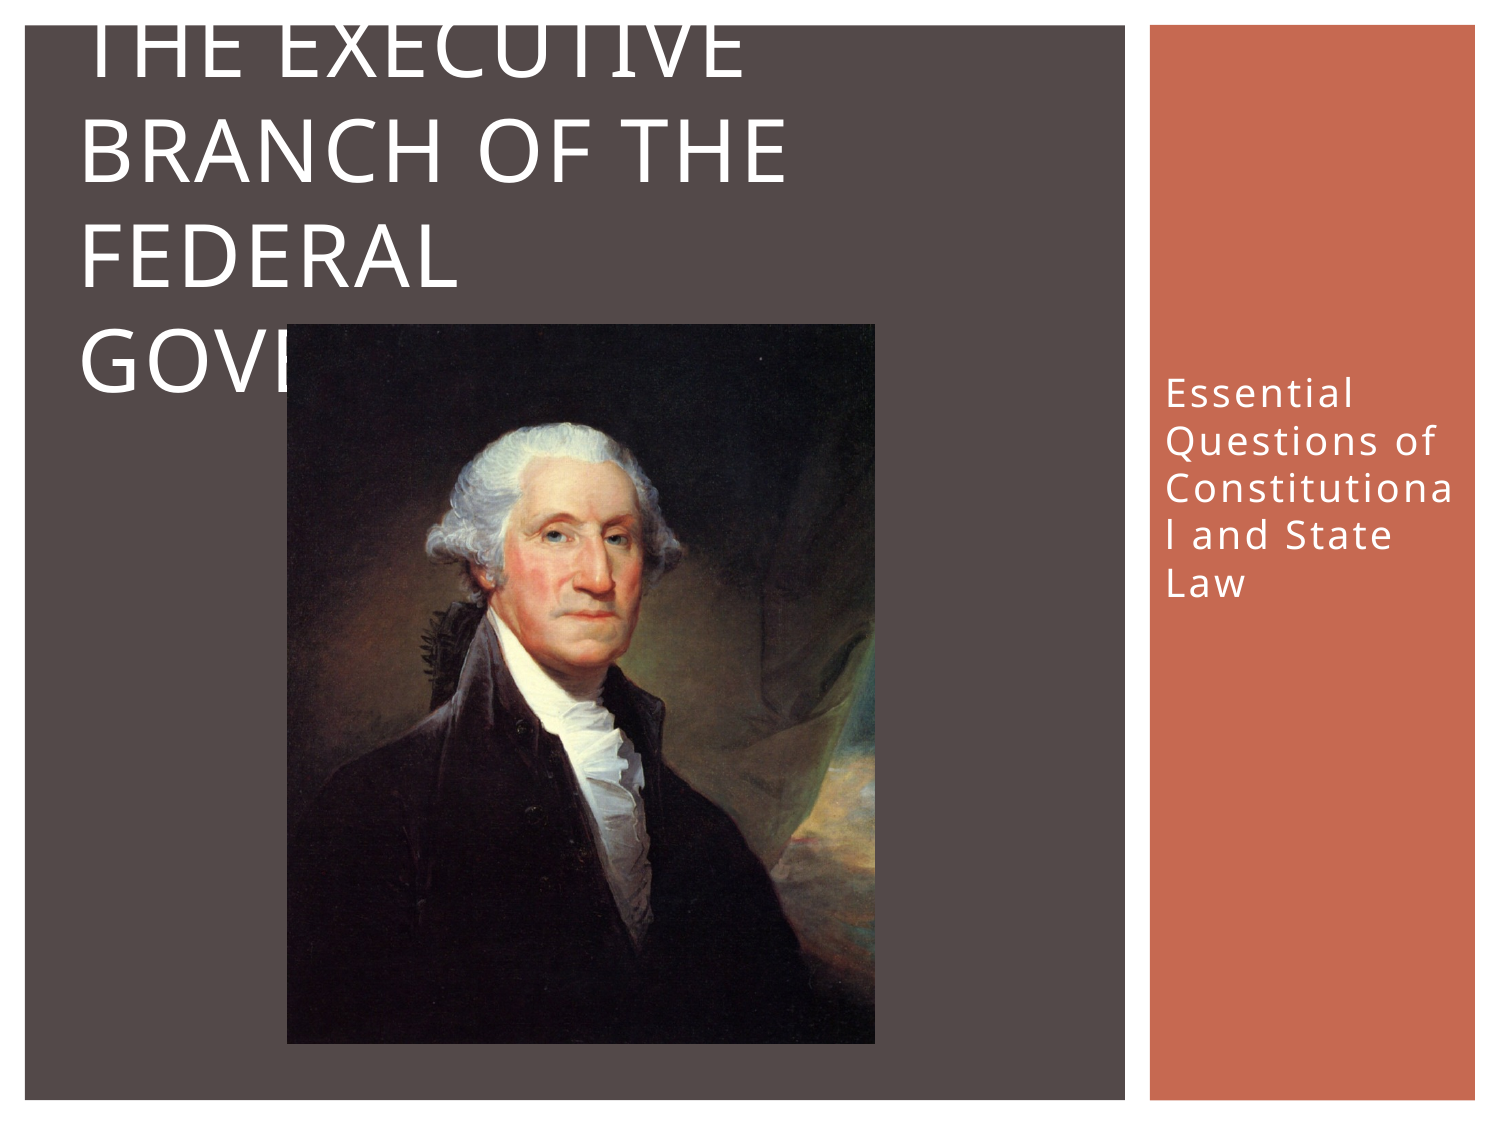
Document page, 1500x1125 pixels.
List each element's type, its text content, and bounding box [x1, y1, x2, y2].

picture [287, 324, 876, 1044]
subtitle Essential Questions of Constitutional and State Law [1149, 336, 1475, 637]
title The EXECUTIVE Branch of the federal government [62, 50, 1100, 350]
